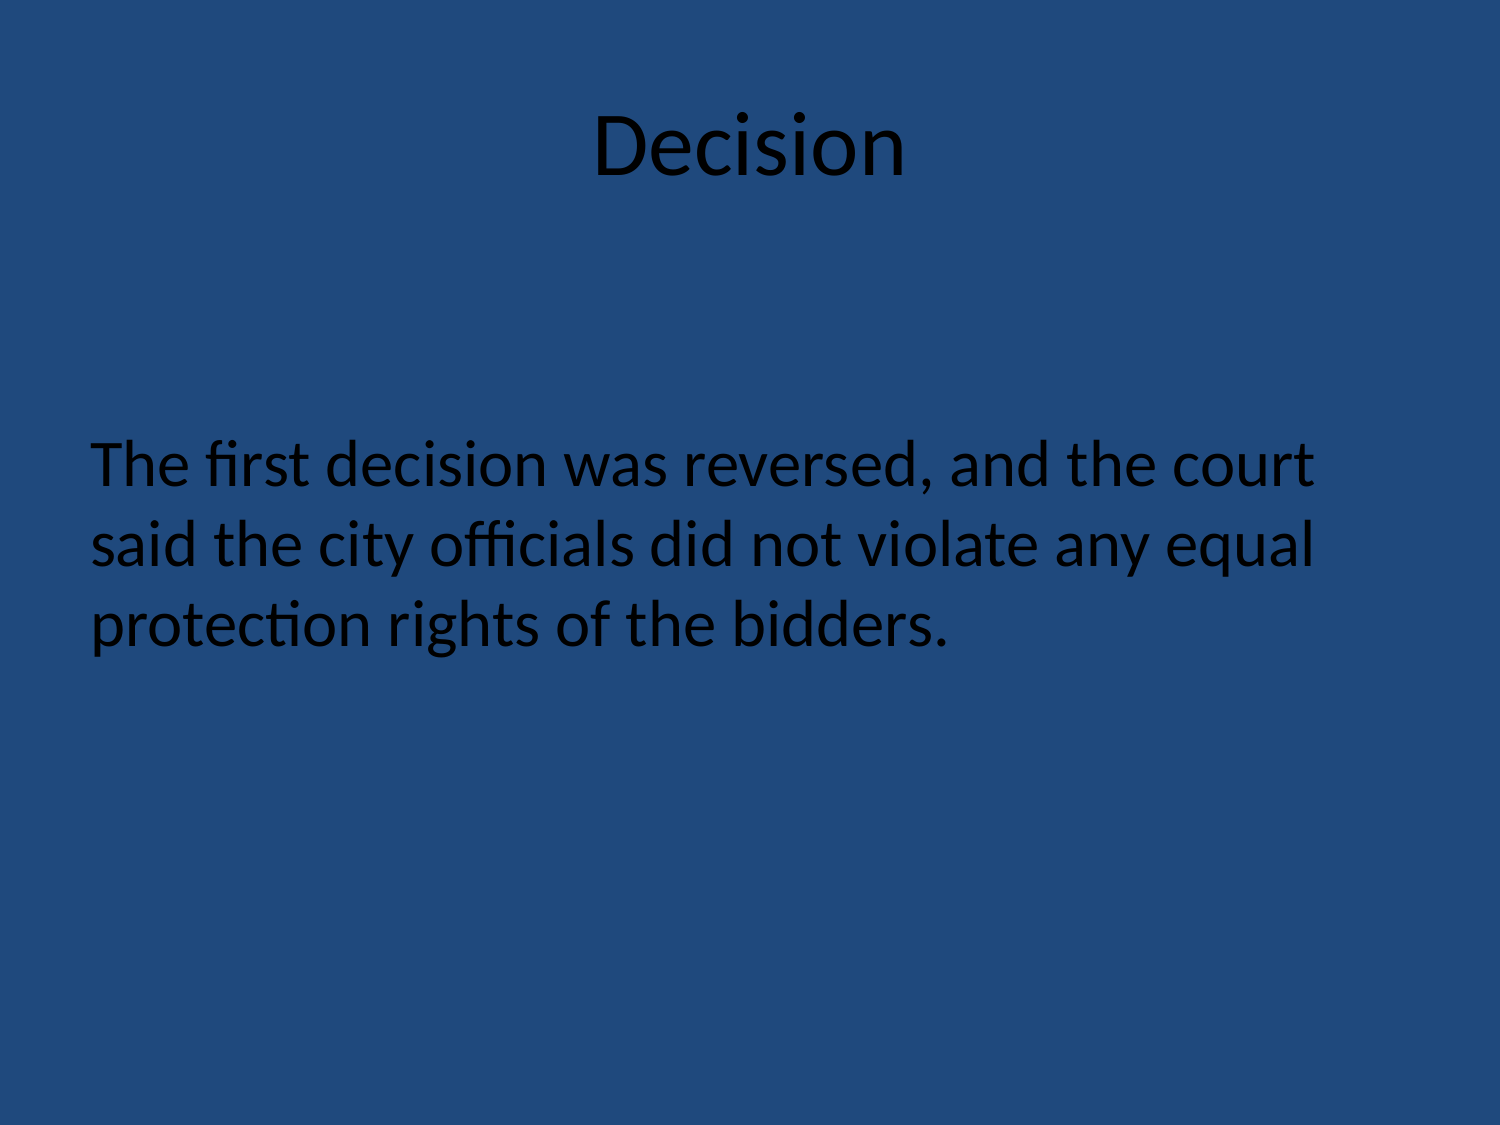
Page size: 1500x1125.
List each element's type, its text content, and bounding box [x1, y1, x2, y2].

title Decision [75, 45, 1425, 233]
list The first decision was reversed, and the court said the city officials did not violate any equal protection rights of the bidders. [75, 412, 1425, 700]
